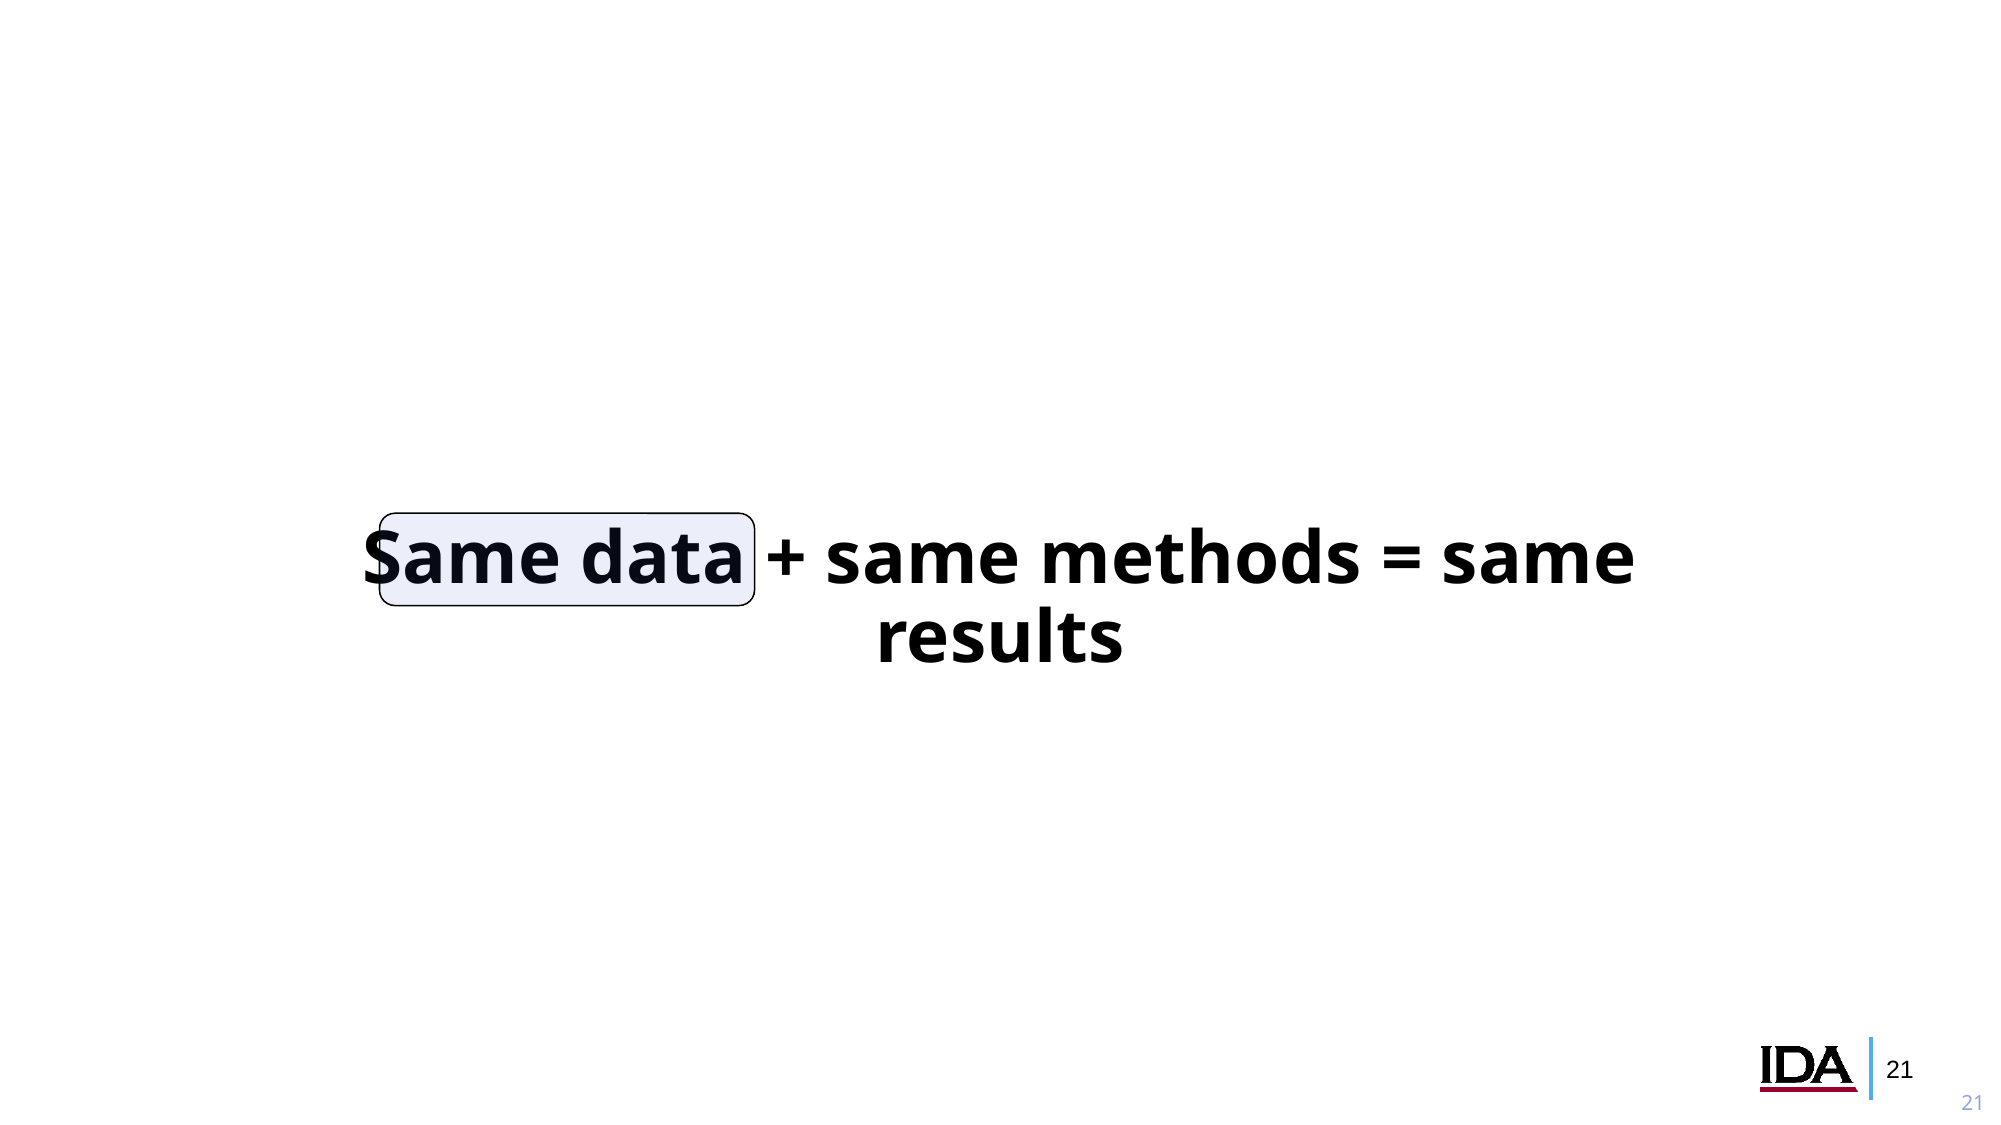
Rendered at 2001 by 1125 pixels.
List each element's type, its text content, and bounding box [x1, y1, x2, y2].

slide_number 20 [1866, 1065, 2000, 1125]
text_box [379, 513, 755, 606]
picture [1760, 1046, 1858, 1092]
list Same data + same methods = same results [287, 513, 1713, 688]
